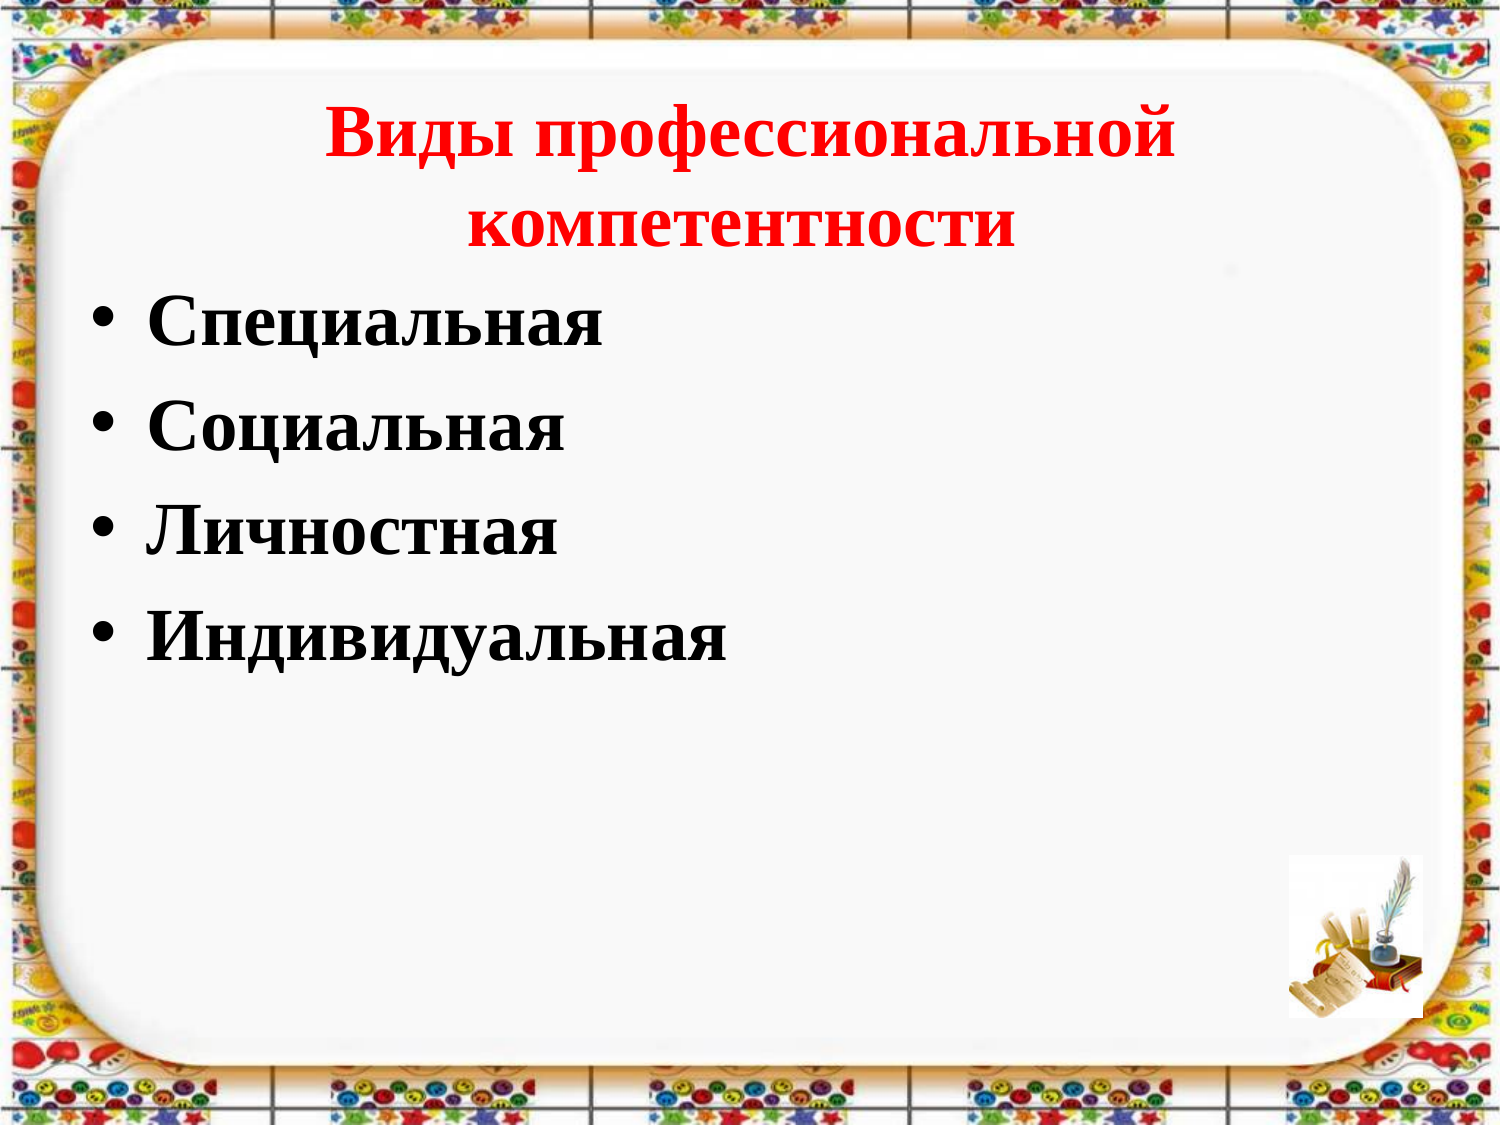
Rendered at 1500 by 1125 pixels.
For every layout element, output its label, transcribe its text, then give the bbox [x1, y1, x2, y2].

picture [0, 0, 1500, 1125]
title Виды профессиональной компетентности [76, 77, 1427, 266]
list Специальная Социальная Личностная Индивидуальная [74, 262, 1426, 1006]
